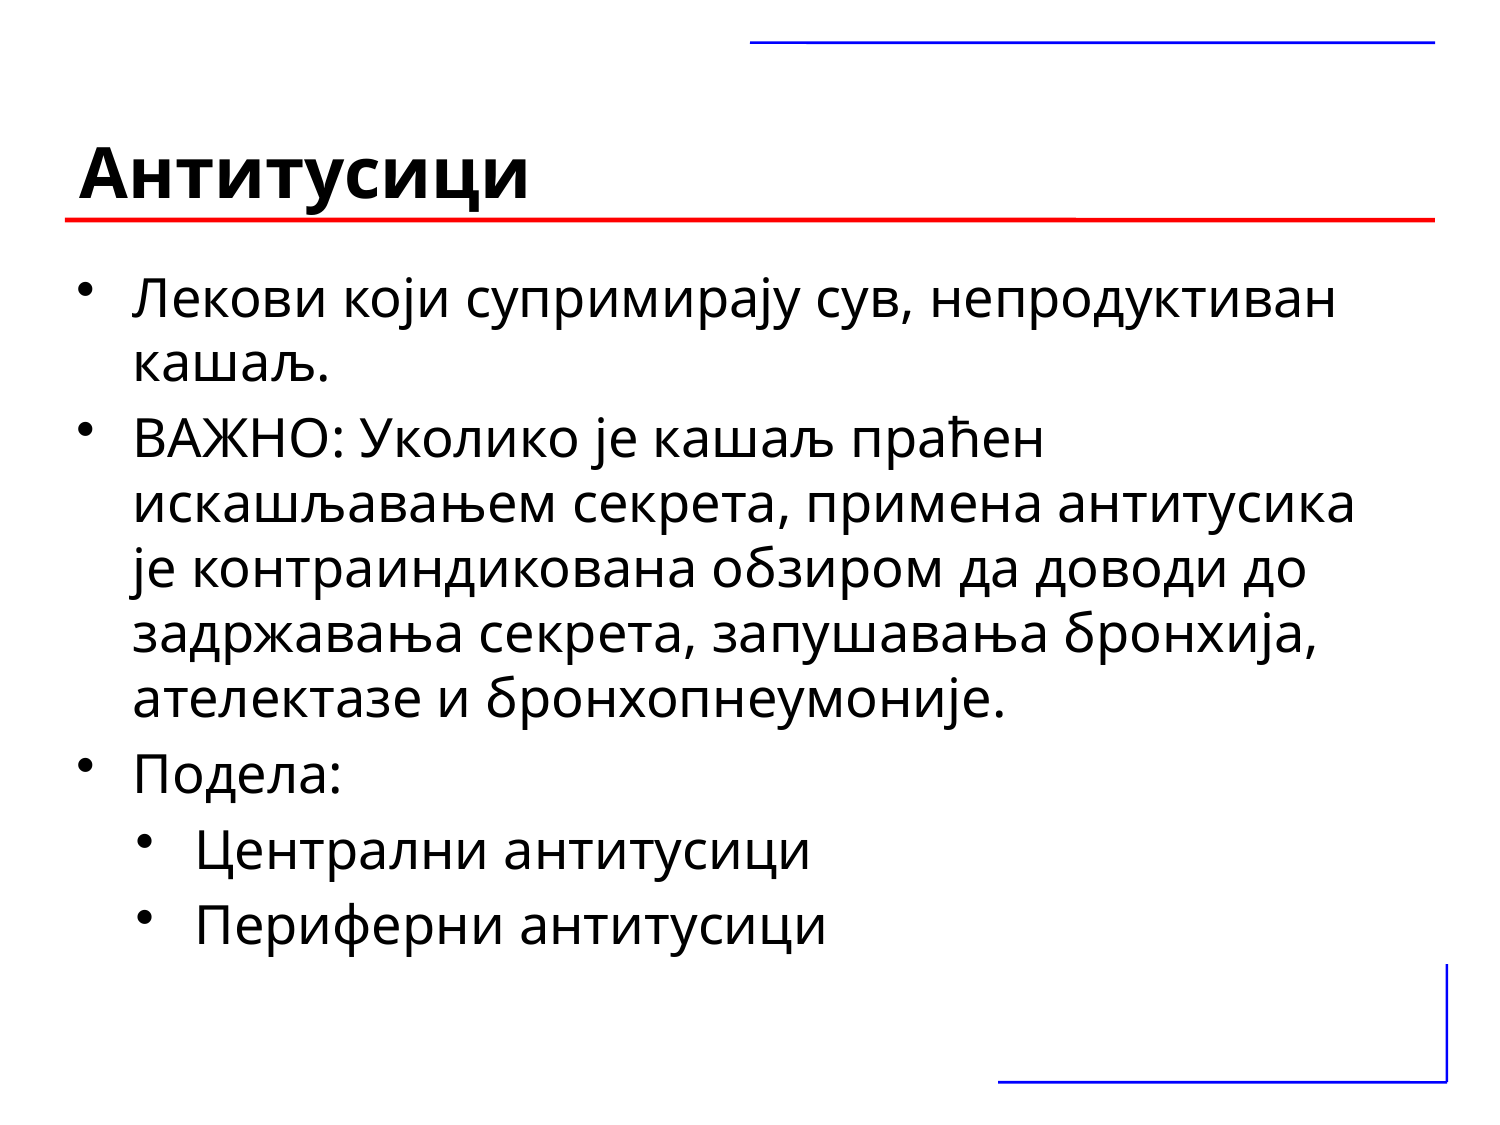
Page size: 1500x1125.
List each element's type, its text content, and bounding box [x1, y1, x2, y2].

list Лекови који супримирају сув, непродуктиван кашаљ. ВАЖНО: Уколико је кашаљ праћен искашљавањем секрета, примена антитусика је контраиндикована обзиром да доводи до задржавања секрета, запушавања бронхија, ателектазе и бронхопнеумоније. Подела: Централни антитусици Периферни антитусици [61, 255, 1412, 999]
title Антитусици [64, 6, 1414, 220]
